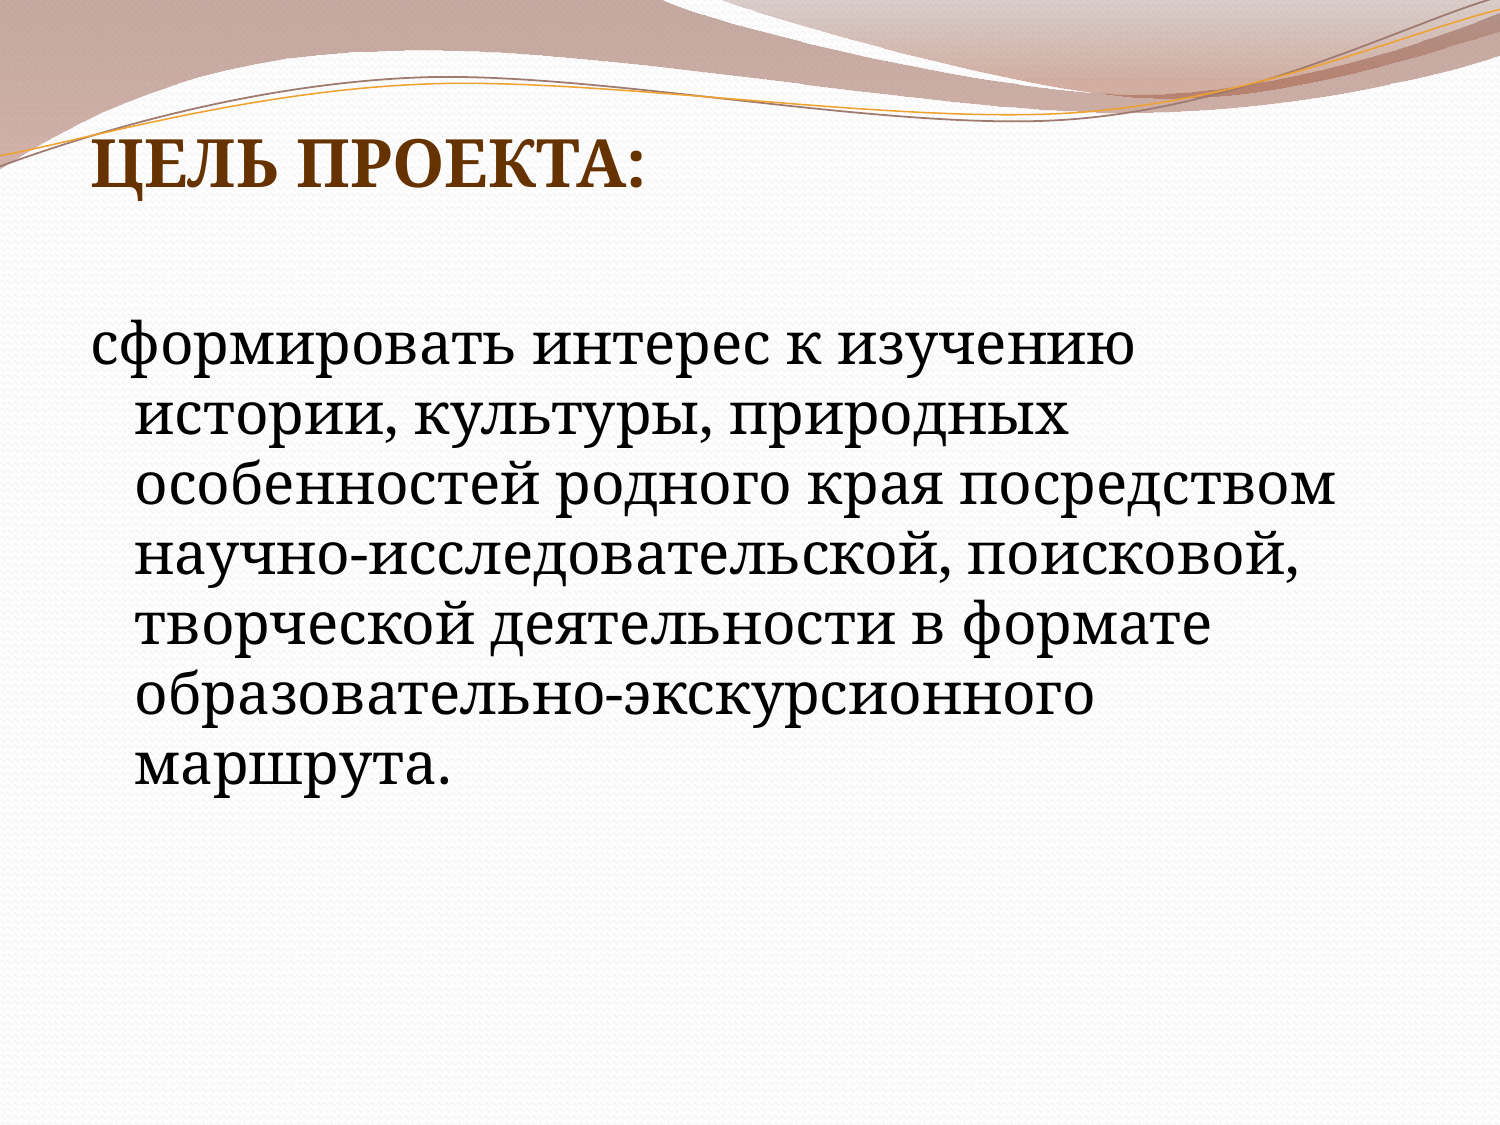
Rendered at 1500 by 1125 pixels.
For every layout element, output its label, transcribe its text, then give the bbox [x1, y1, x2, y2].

list ЦЕЛЬ ПРОЕКТА: сформировать интерес к изучению истории, культуры, природных особенностей родного края посредством научно-исследовательской, поисковой, творческой деятельности в формате образовательно-экскурсионного маршрута. [74, 113, 1426, 1038]
